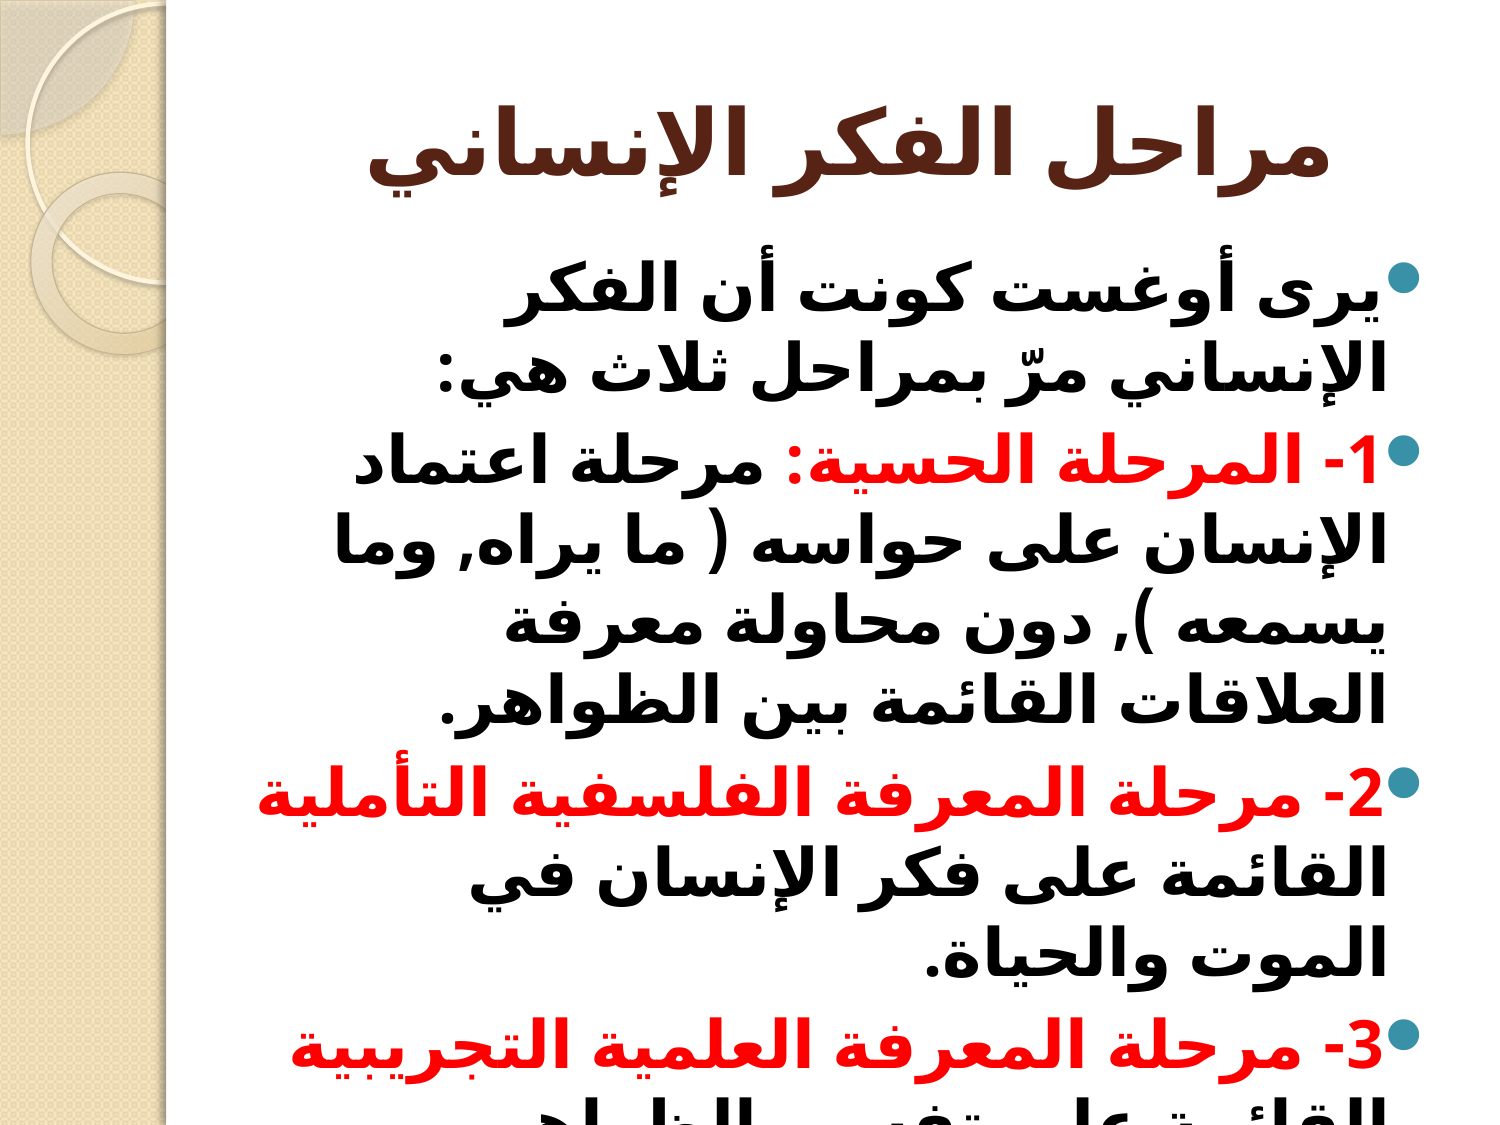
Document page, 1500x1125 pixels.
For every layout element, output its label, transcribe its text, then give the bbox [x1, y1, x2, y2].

list يرى أوغست كونت أن الفكر الإنساني مرّ بمراحل ثلاث هي: 1- المرحلة الحسية: مرحلة اعتماد الإنسان على حواسه ( ما يراه, وما يسمعه ), دون محاولة معرفة العلاقات القائمة بين الظواهر. 2- مرحلة المعرفة الفلسفية التأملية القائمة على فكر الإنسان في الموت والحياة. 3- مرحلة المعرفة العلمية التجريبية القائمة على تفسير الظواهر تفسيراً علمياً. [235, 237, 1466, 1025]
title مراحل الفكر الإنساني [235, 45, 1466, 233]
